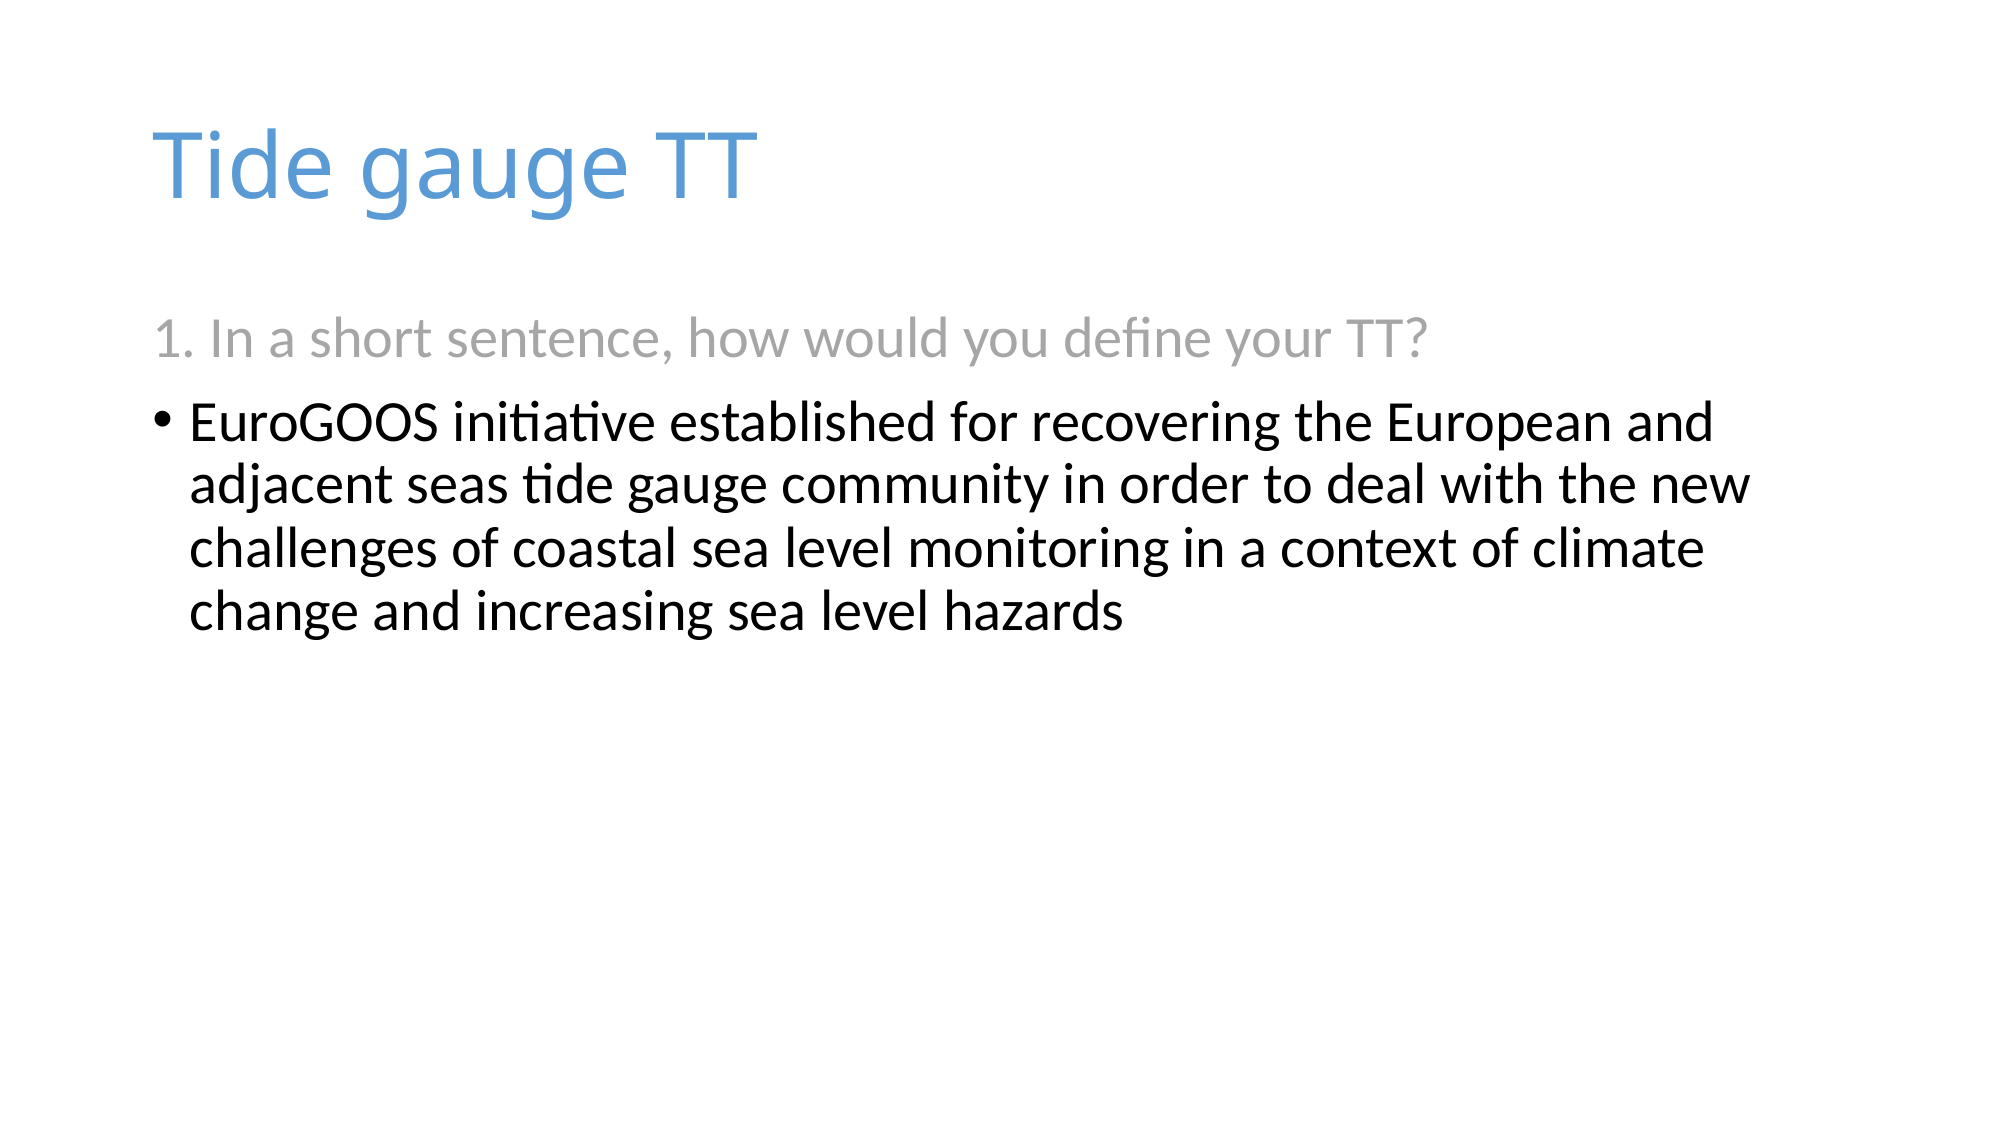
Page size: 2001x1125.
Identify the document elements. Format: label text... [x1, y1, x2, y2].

list 1. In a short sentence, how would you define your TT? EuroGOOS initiative established for recovering the European and adjacent seas tide gauge community in order to deal with the new challenges of coastal sea level monitoring in a context of climate change and increasing sea level hazards [137, 299, 1863, 1014]
title Tide gauge TT [137, 59, 1863, 278]
